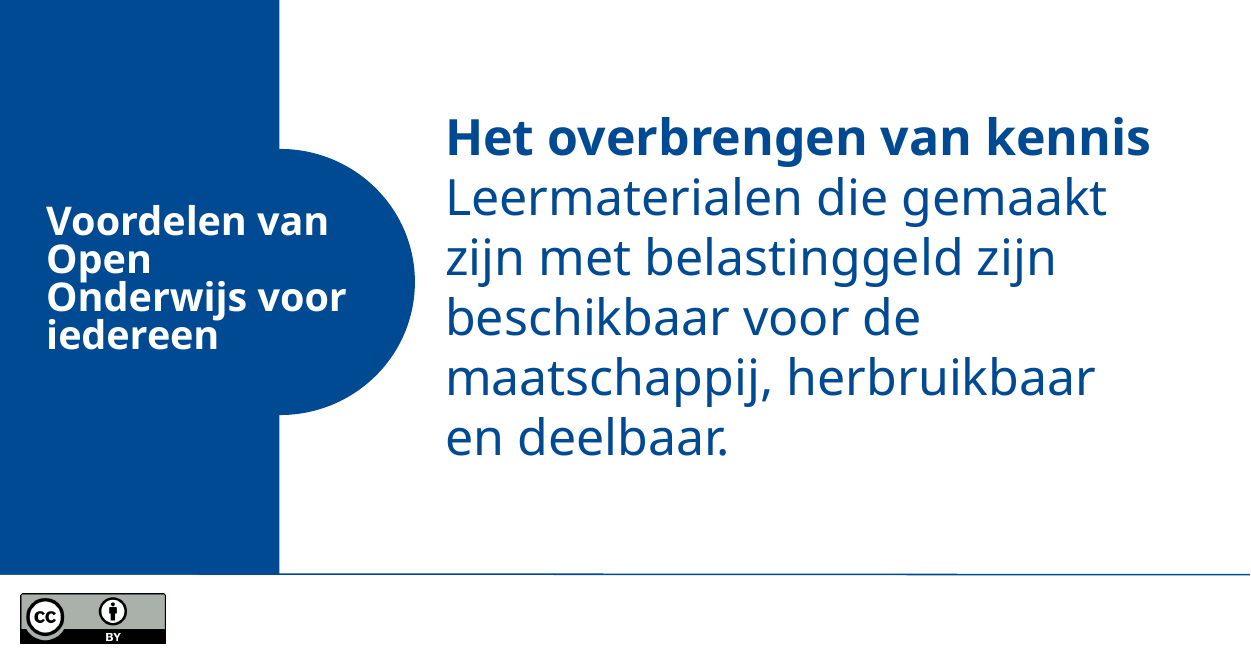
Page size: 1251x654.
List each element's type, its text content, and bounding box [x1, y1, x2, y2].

text_box [411, 250, 415, 314]
text_box [0, 0, 280, 573]
text_box Het overbrengen van kennis Leermaterialen die gemaakt zijn met belastinggeld zijn beschikbaar voor de maatschappij, herbruikbaar en deelbaar. [430, 90, 1180, 481]
text_box Voordelen van Open Onderwijs voor iedereen [31, 190, 411, 372]
text_box [183, 148, 378, 190]
picture [20, 592, 166, 645]
text_box [181, 372, 380, 416]
text_box [0, 582, 1250, 654]
